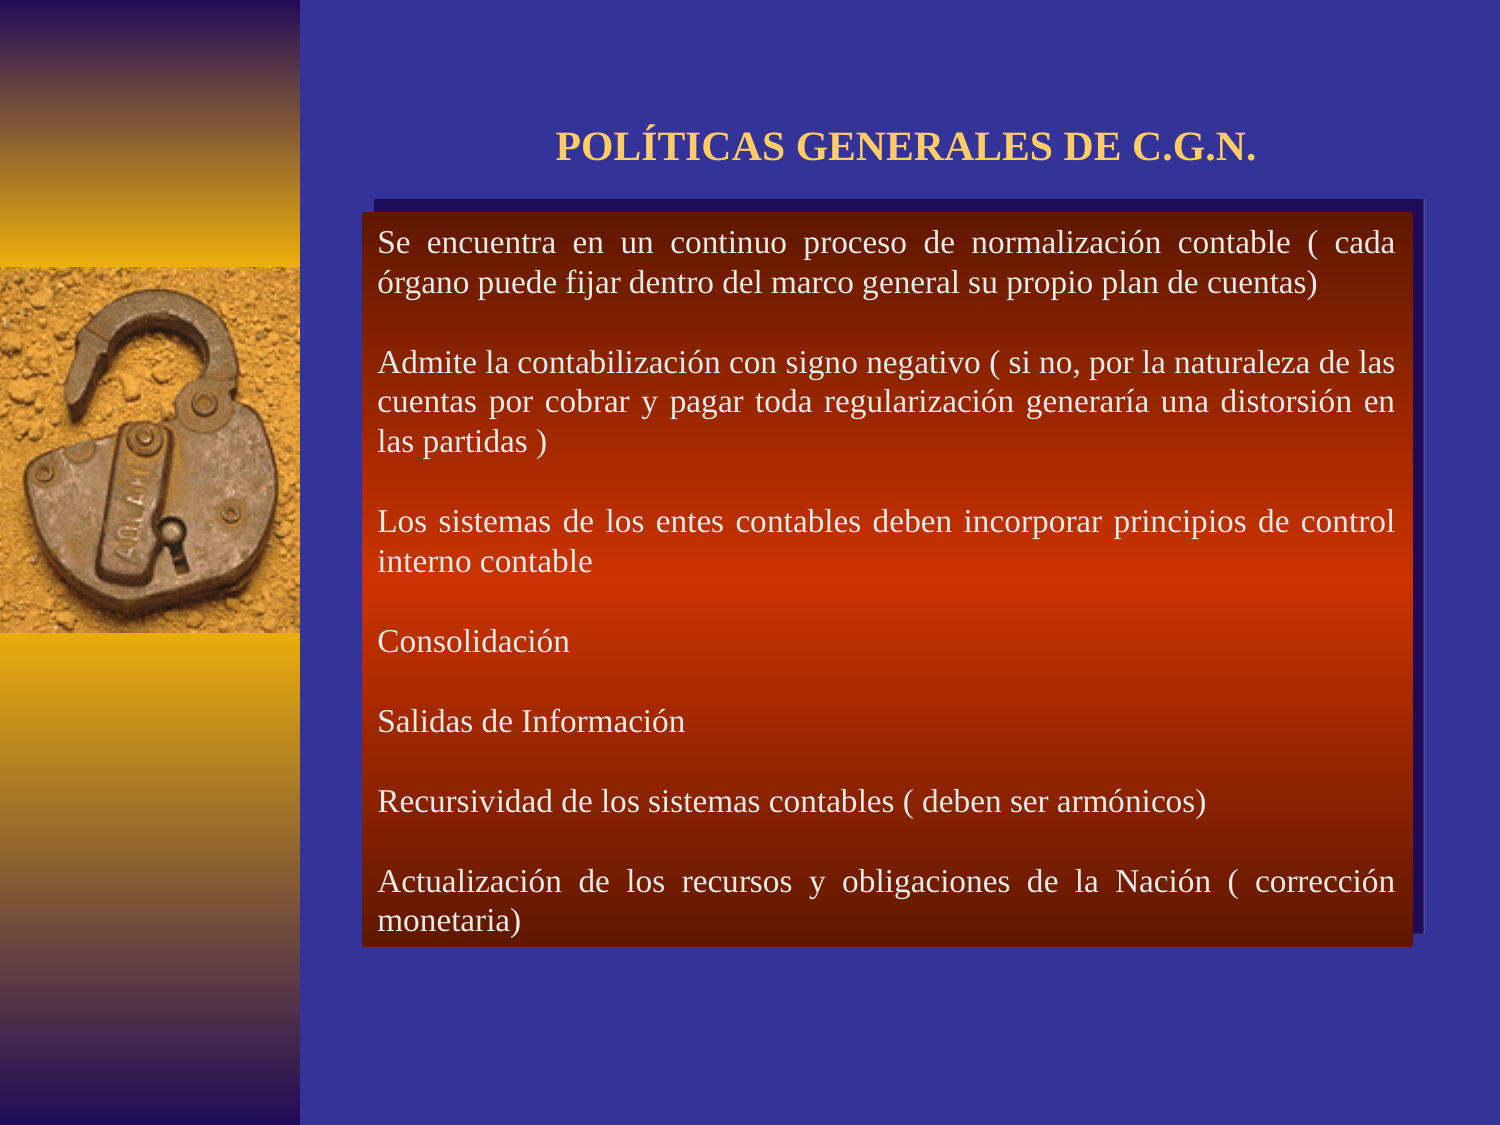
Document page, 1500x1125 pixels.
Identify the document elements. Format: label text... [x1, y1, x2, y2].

title POLÍTICAS GENERALES DE C.G.N. [424, 49, 1388, 198]
subtitle Se encuentra en un continuo proceso de normalización contable ( cada órgano puede fijar dentro del marco general su propio plan de cuentas) Admite la contabilización con signo negativo ( si no, por la naturaleza de las cuentas por cobrar y pagar toda regularización generaría una distorsión en las partidas ) Los sistemas de los entes contables deben incorporar principios de control interno contable Consolidación Salidas de Información Recursividad de los sistemas contables ( deben ser armónicos) Actualización de los recursos y obligaciones de la Nación ( corrección monetaria) [361, 211, 1413, 947]
picture [0, 267, 300, 633]
